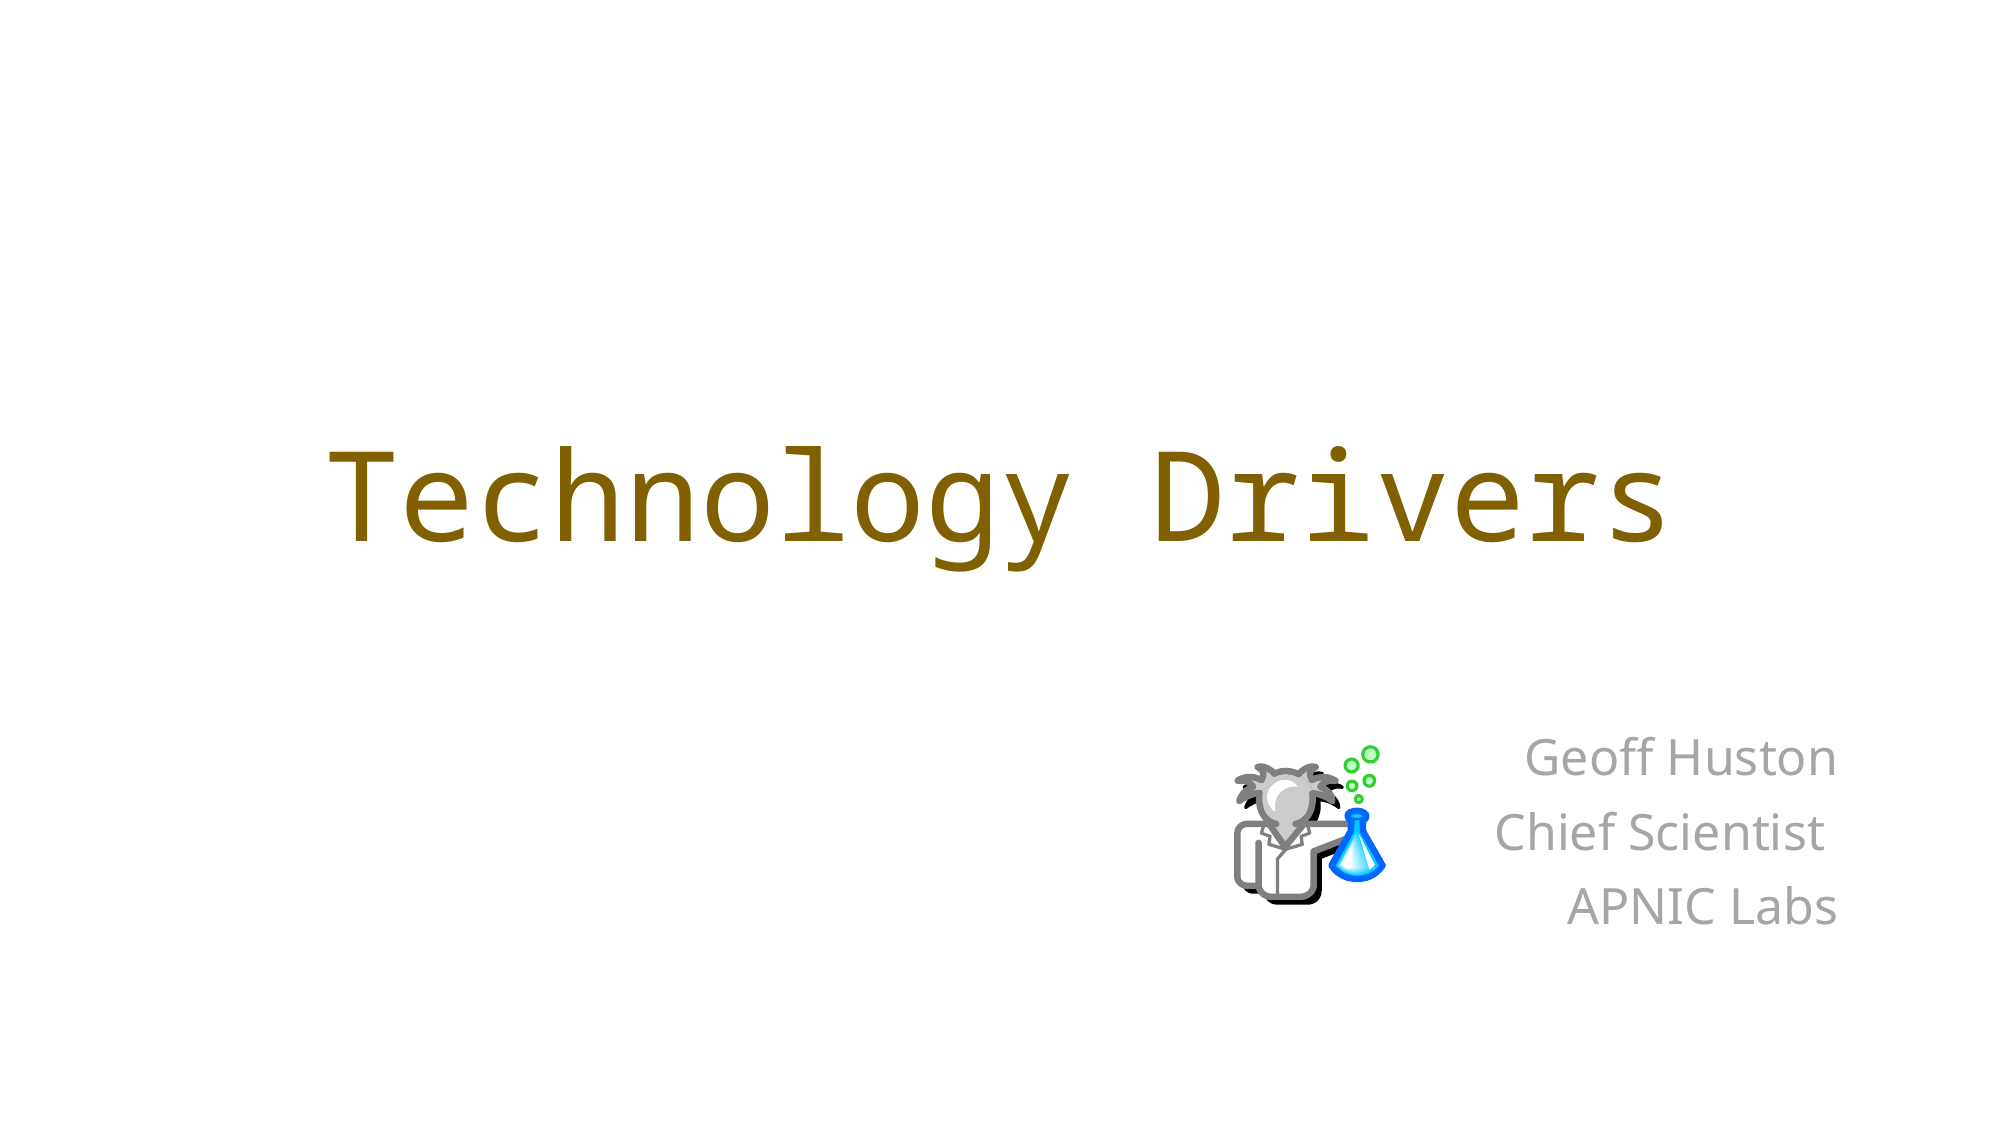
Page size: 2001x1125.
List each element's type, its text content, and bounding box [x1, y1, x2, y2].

picture [1233, 744, 1387, 906]
title Technology Drivers [249, 184, 1750, 576]
subtitle Geoff Huston Chief Scientist APNIC Labs [353, 724, 1854, 997]
